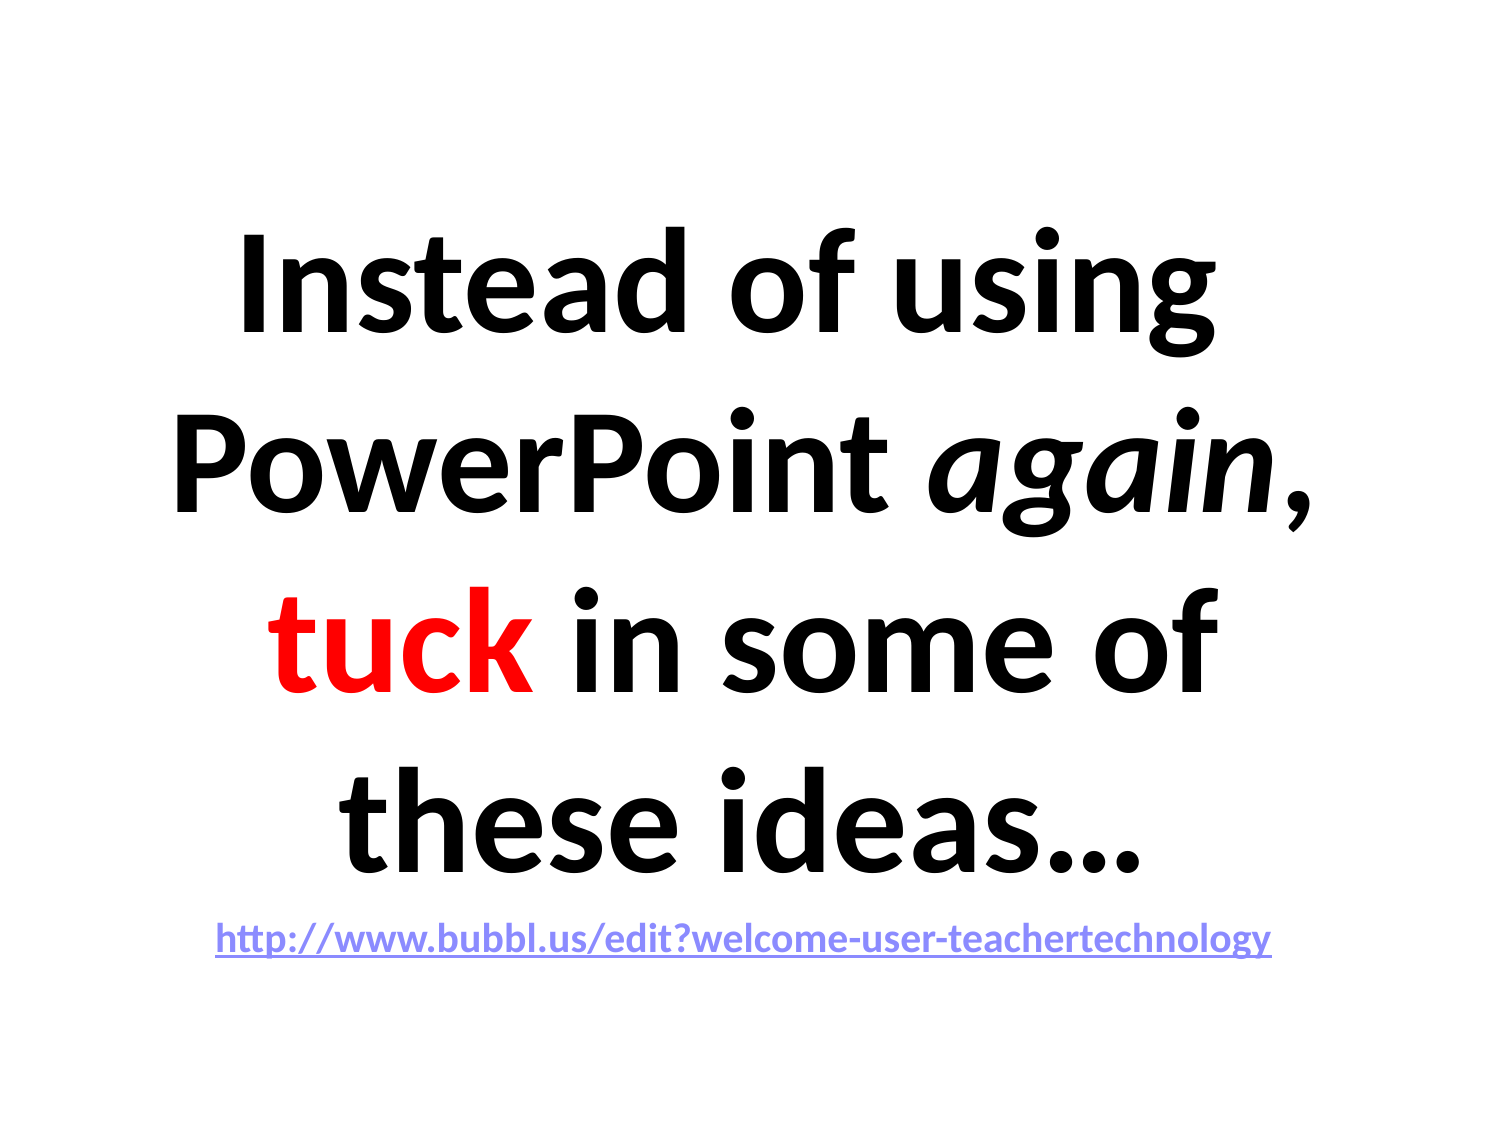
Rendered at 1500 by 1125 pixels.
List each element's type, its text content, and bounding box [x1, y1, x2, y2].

subtitle Instead of using PowerPoint again, tuck in some of these ideas… http://www.bubbl.us/edit?welcome-user-teachertechnology [112, 174, 1375, 1050]
